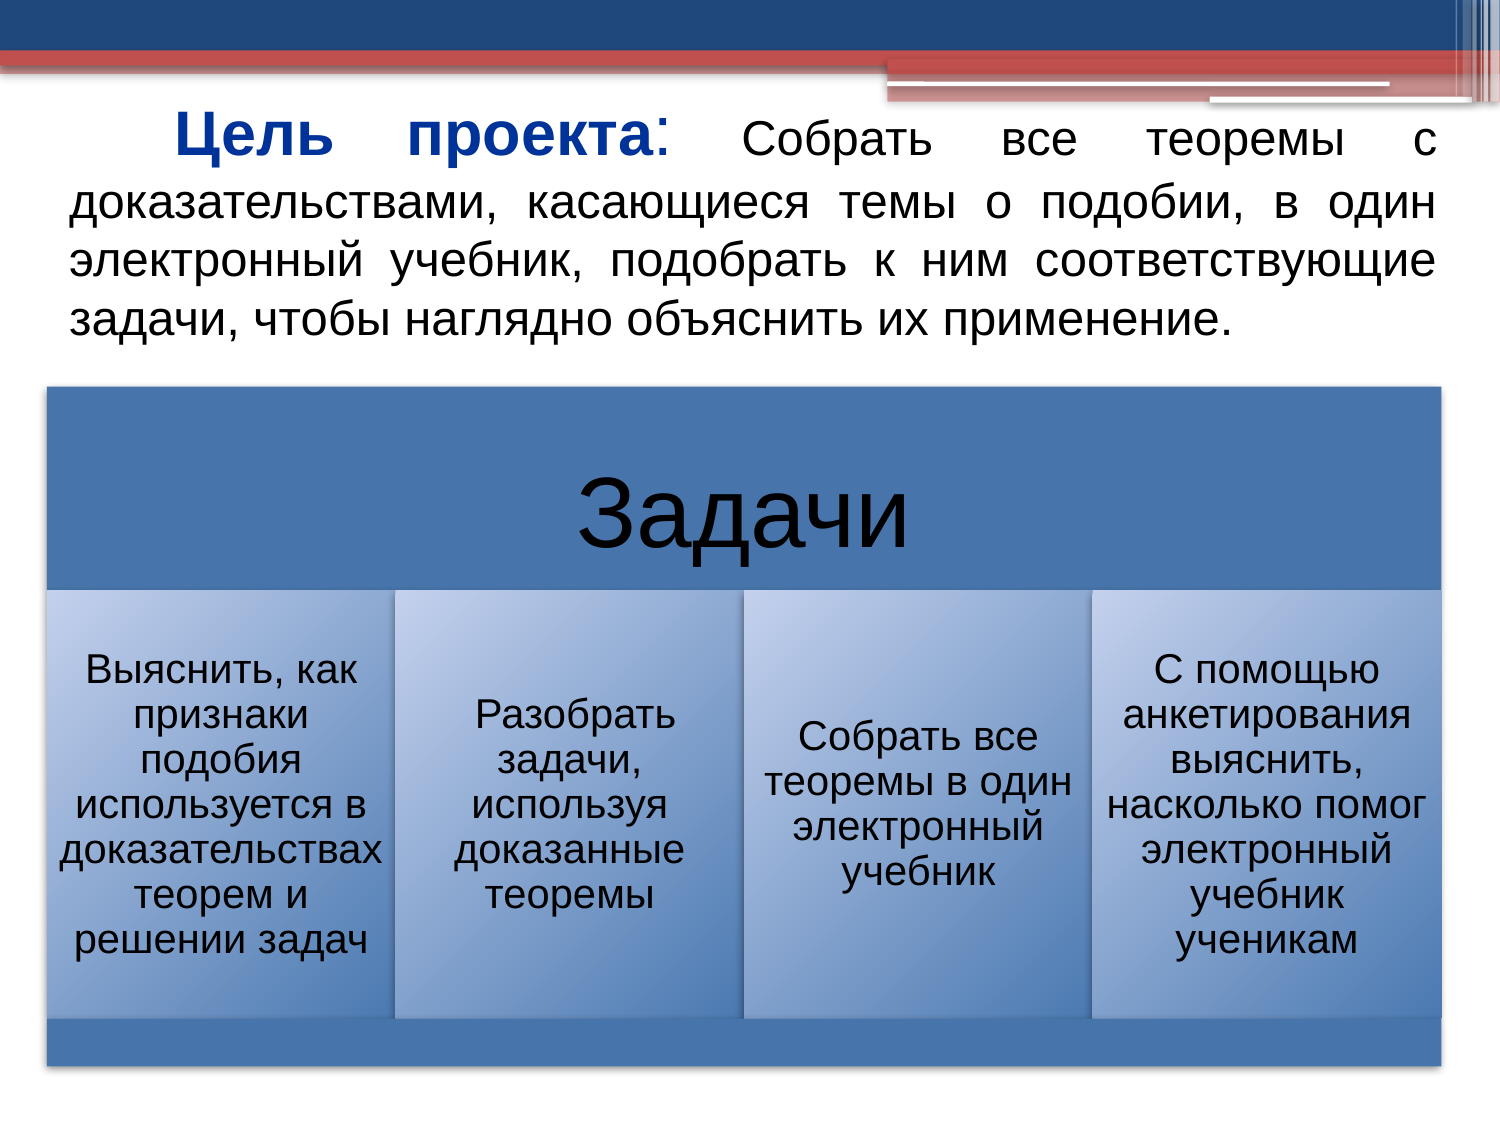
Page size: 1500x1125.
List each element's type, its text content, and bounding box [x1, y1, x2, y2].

list Цель проекта: Собрать все теоремы с доказательствами, касающиеся темы о подобии, в один электронный учебник, подобрать к ним соответствующие задачи, чтобы наглядно объяснить их применение. [0, 78, 1454, 398]
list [46, 386, 1442, 1067]
